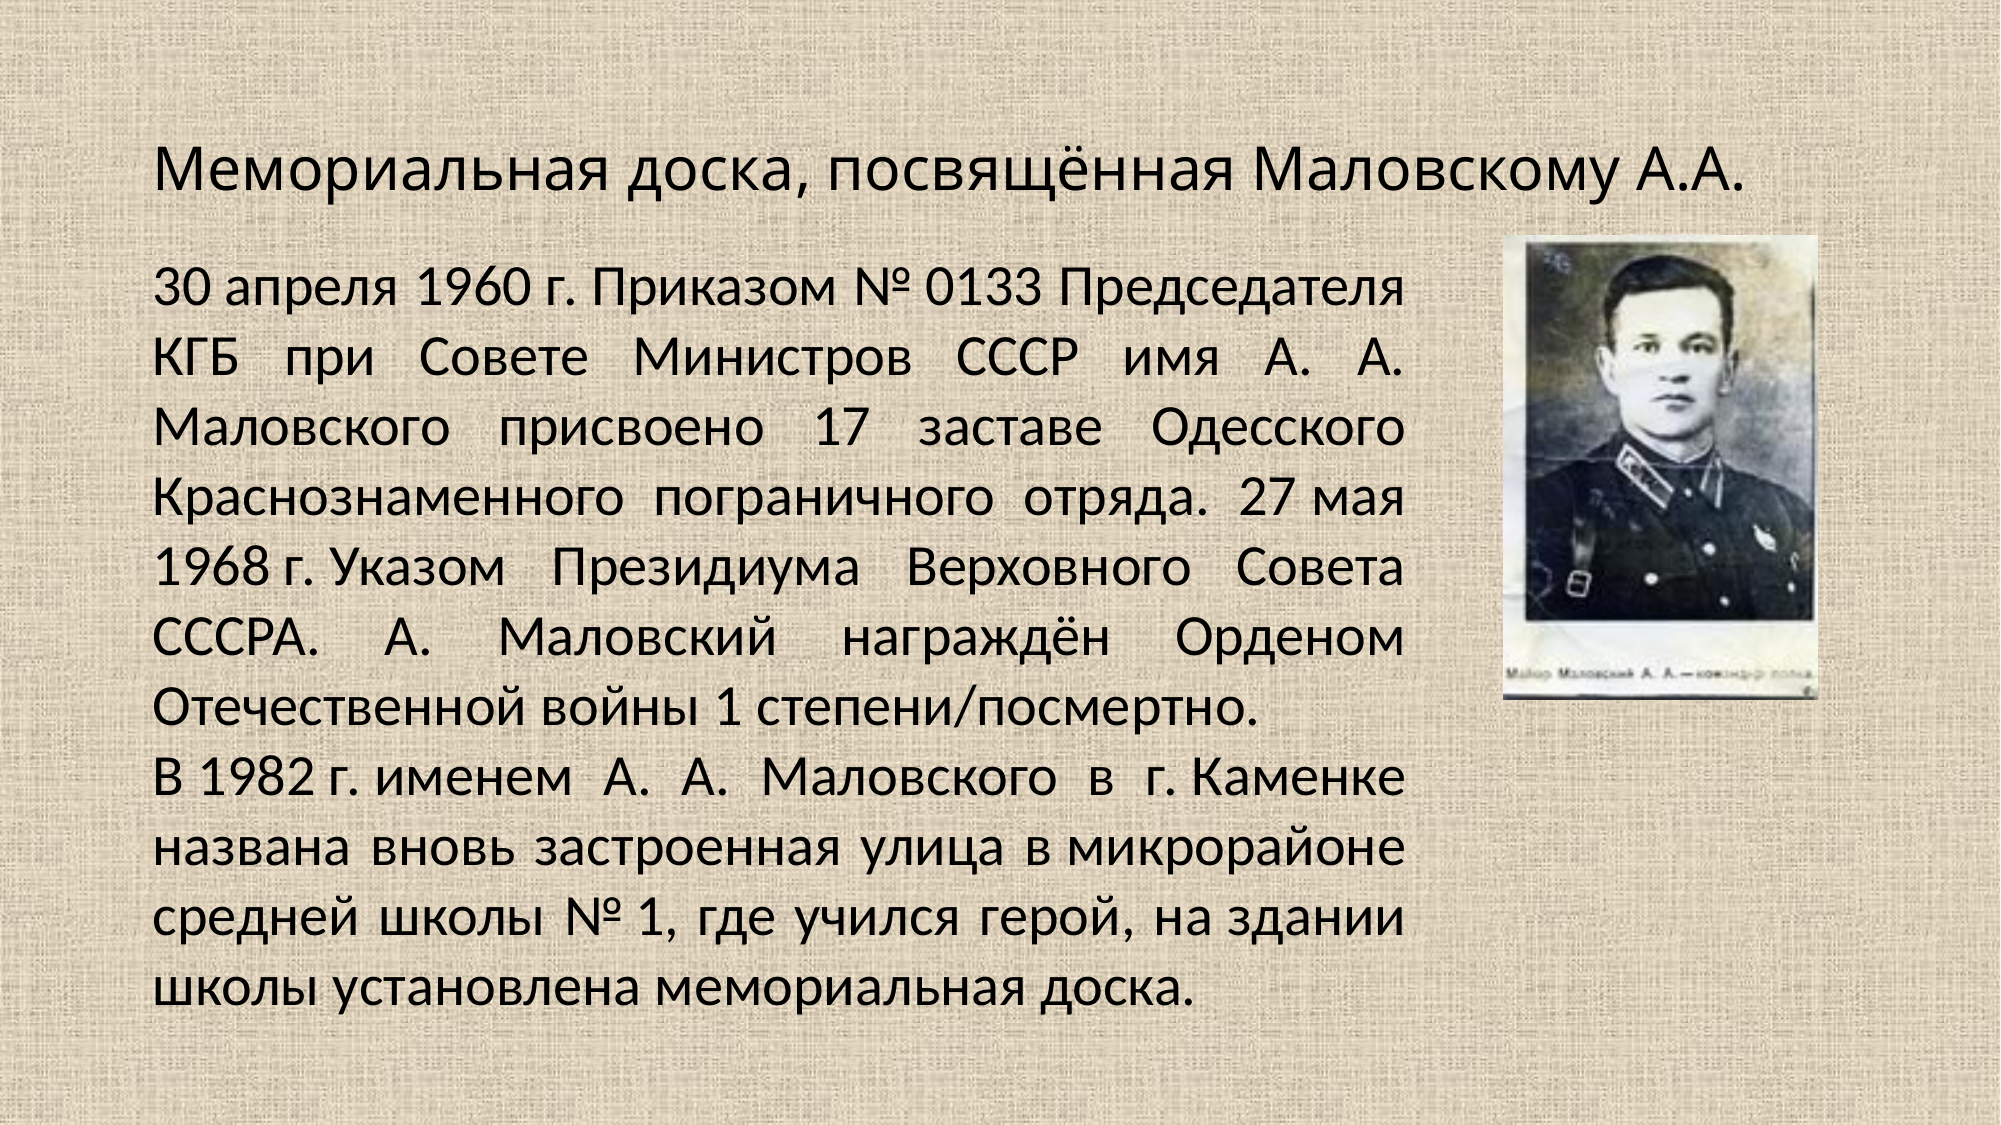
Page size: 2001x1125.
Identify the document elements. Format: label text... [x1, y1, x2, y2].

title Мемориальная доска, посвящённая Маловскому А.А. [137, 75, 1818, 212]
list 30 апреля 1960 г. Приказом № 0133 Председателя КГБ при Совете Министров СССР имя А. А. Маловского присвоено 17 заставе Одесского Краснознаменного пограничного отряда. 27 мая 1968 г. Указом Президиума Верховного Совета СССРА. А. Маловский награждён Орденом Отечественной войны 1 степени/посмертно. В 1982 г. именем А. А. Маловского в г. Каменке названа вновь застроенная улица в микрорайоне средней школы № 1, где учился герой, на здании школы установлена мемориальная доска. [137, 239, 1422, 1025]
picture [0, 0, 2001, 1125]
